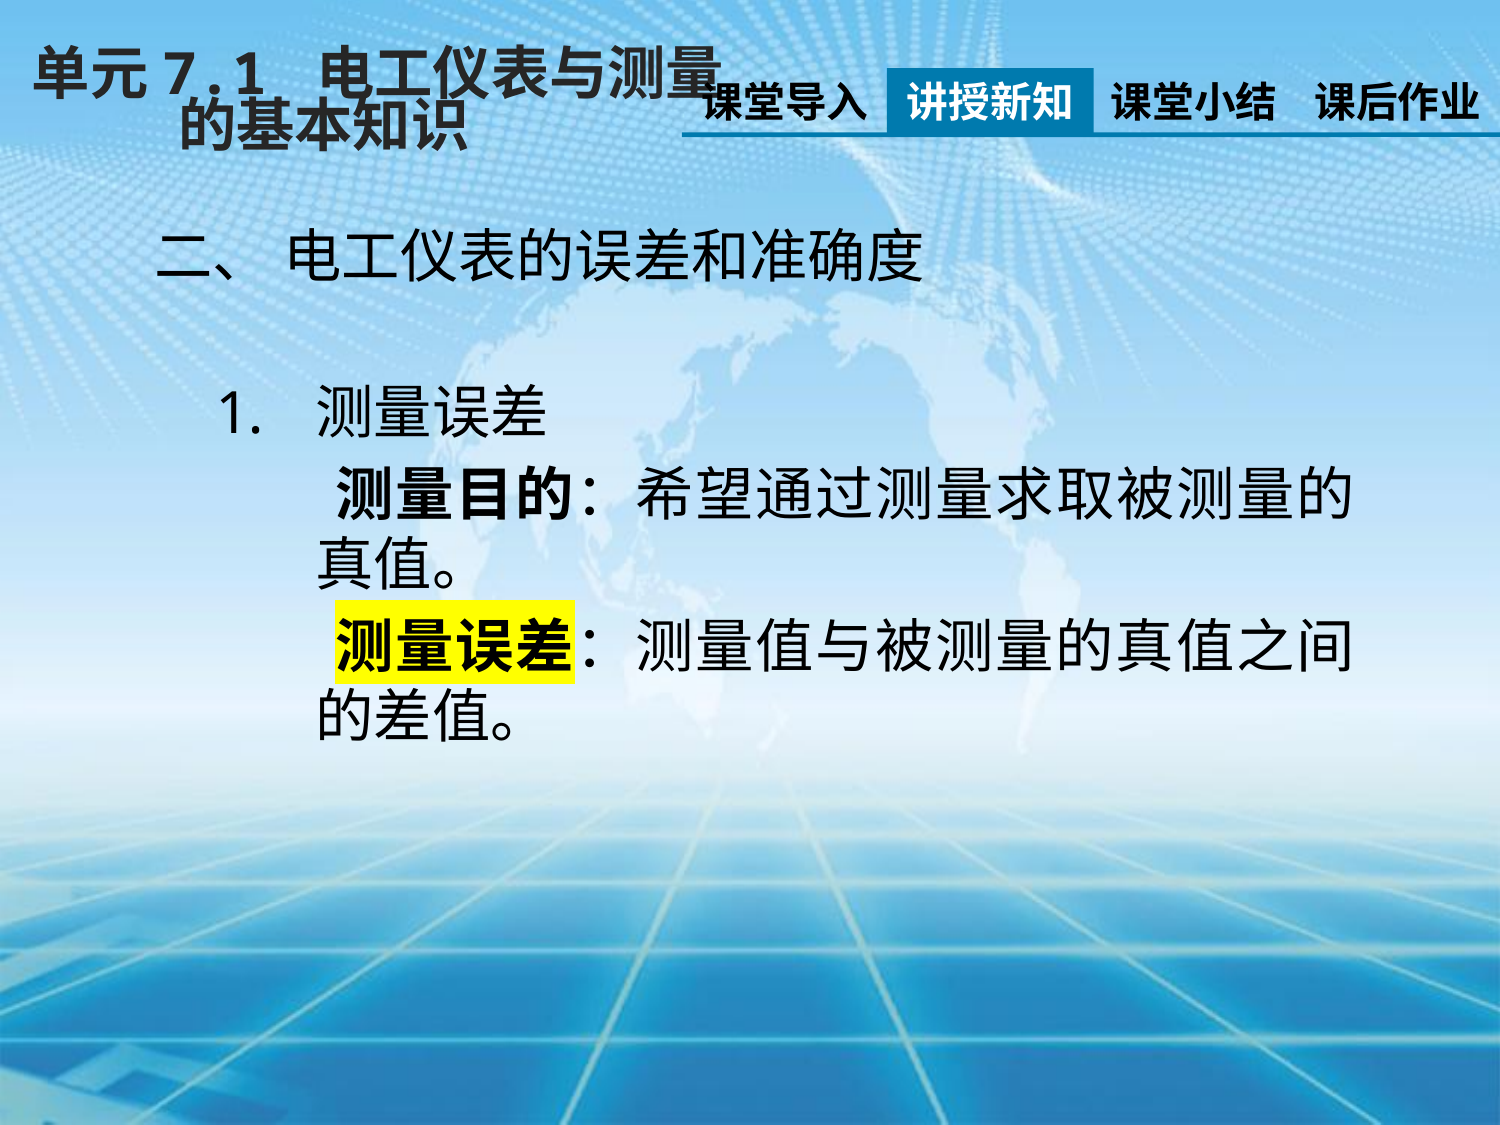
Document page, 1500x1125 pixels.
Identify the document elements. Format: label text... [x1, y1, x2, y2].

text_box 测量误差 测量目的：希望通过测量求取被测量的真值。 测量误差：测量值与被测量的真值之间的差值。 [200, 368, 1370, 866]
picture [0, 0, 1500, 1125]
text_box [16, 46, 1500, 168]
text_box 二、 电工仪表的误差和准确度 [139, 211, 1036, 367]
